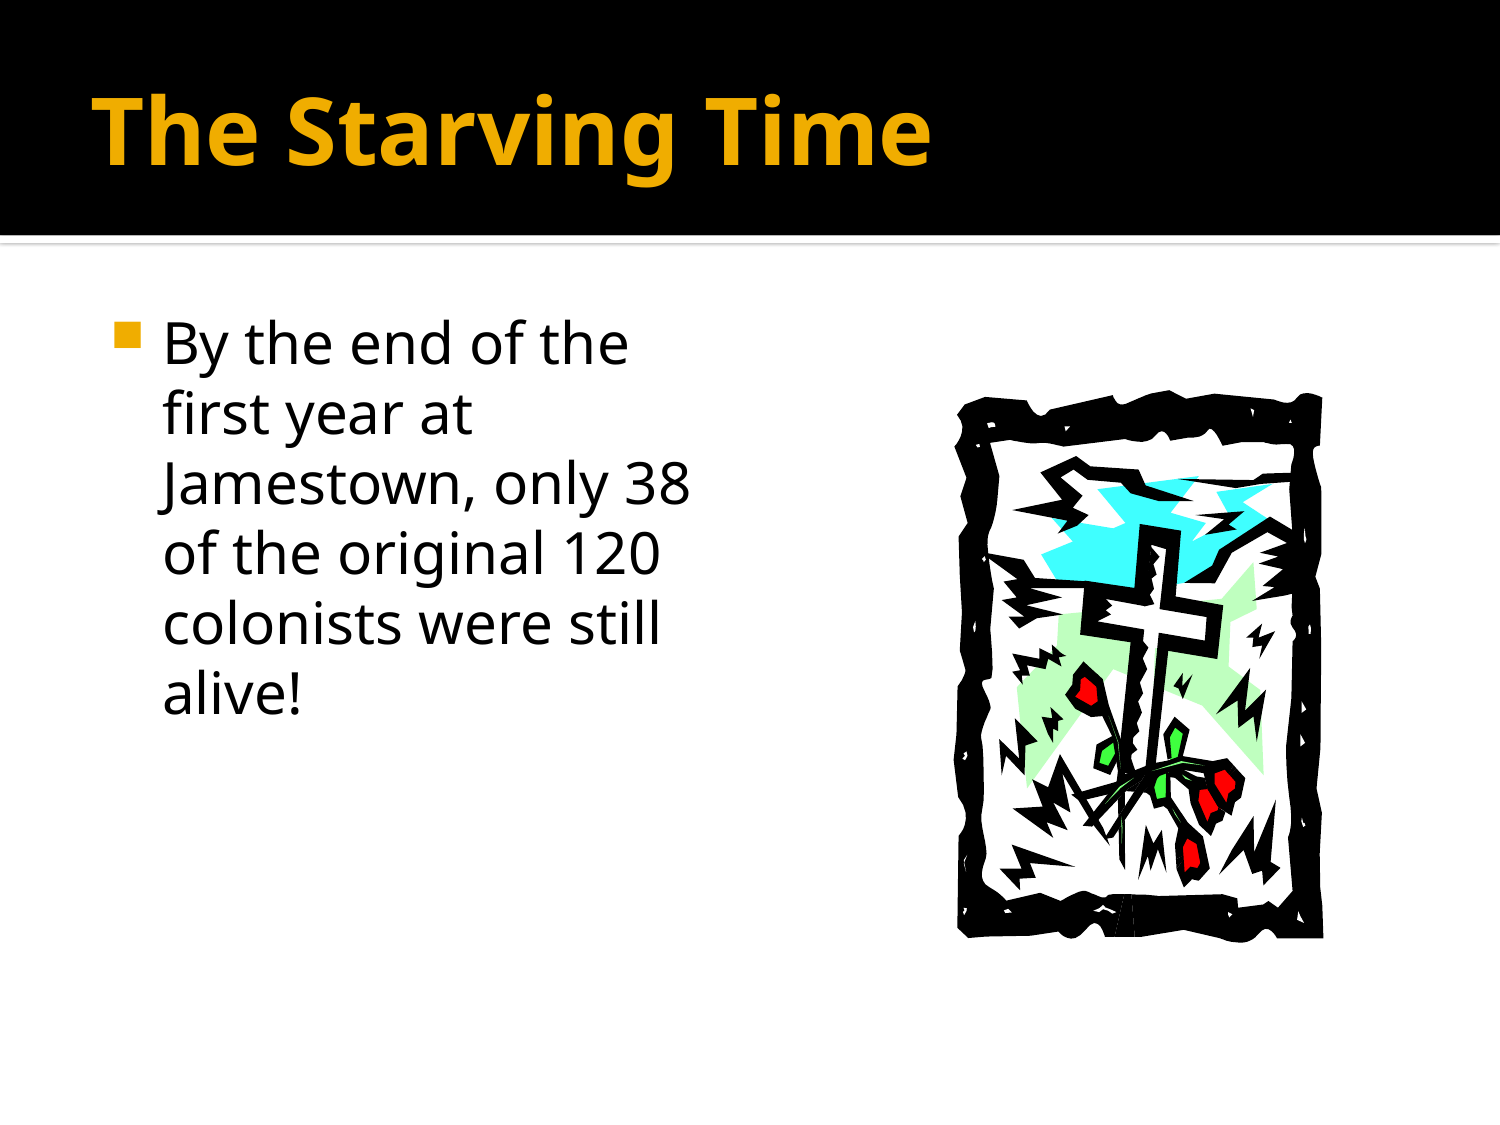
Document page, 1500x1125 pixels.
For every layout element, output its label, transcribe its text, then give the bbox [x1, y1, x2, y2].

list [953, 387, 1324, 950]
title The Starving Time [75, 24, 1425, 231]
list By the end of the first year at Jamestown, only 38 of the original 120 colonists were still alive! [75, 291, 738, 1050]
